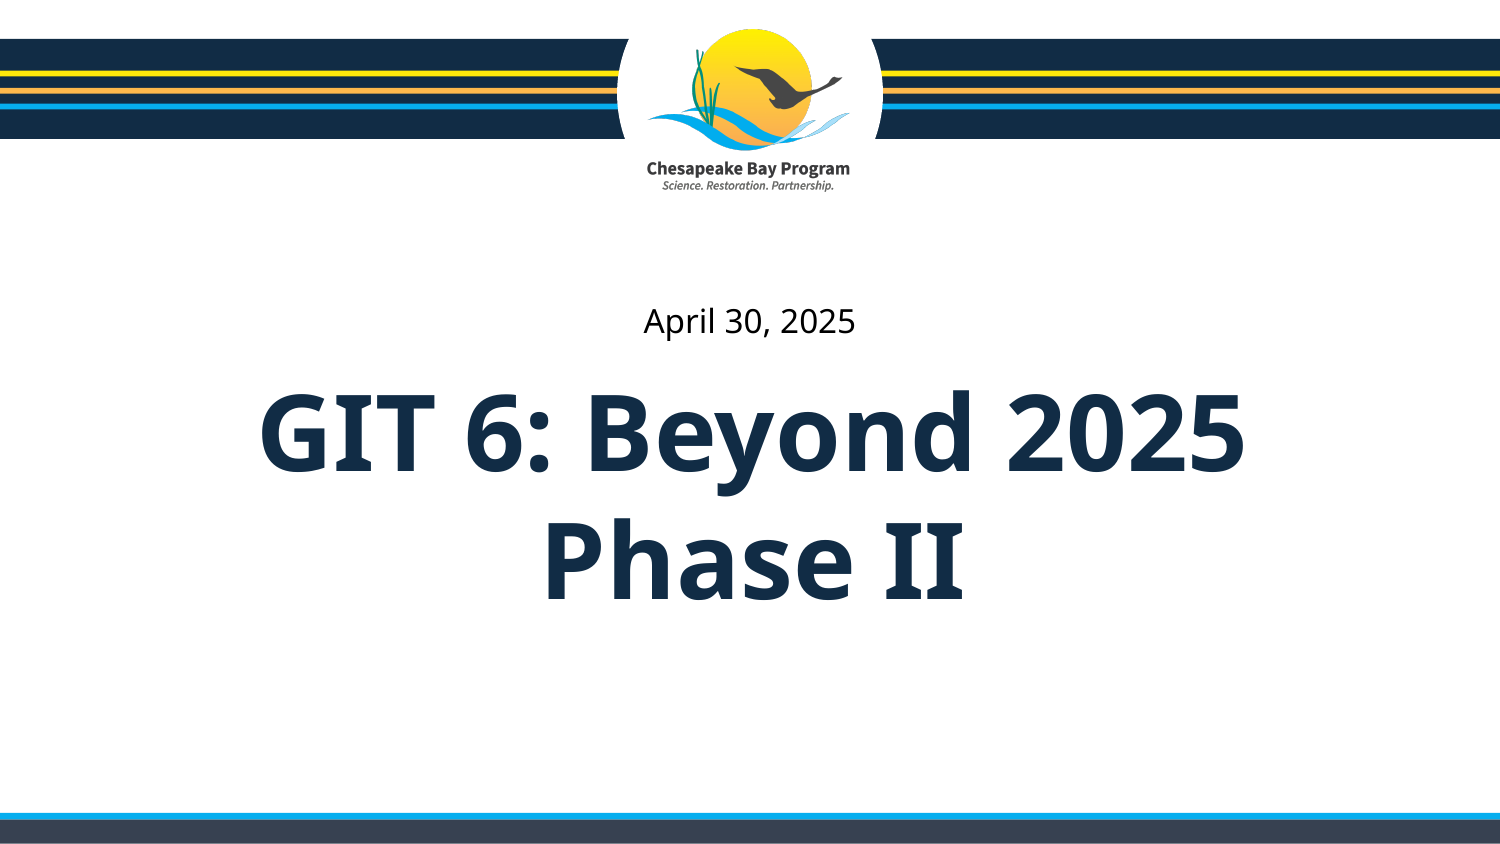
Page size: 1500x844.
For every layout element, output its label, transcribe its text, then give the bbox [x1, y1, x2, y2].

list April 30, 2025 [586, 299, 914, 344]
picture [646, 27, 850, 196]
title GIT 6: Beyond 2025 Phase II [97, 365, 1409, 621]
